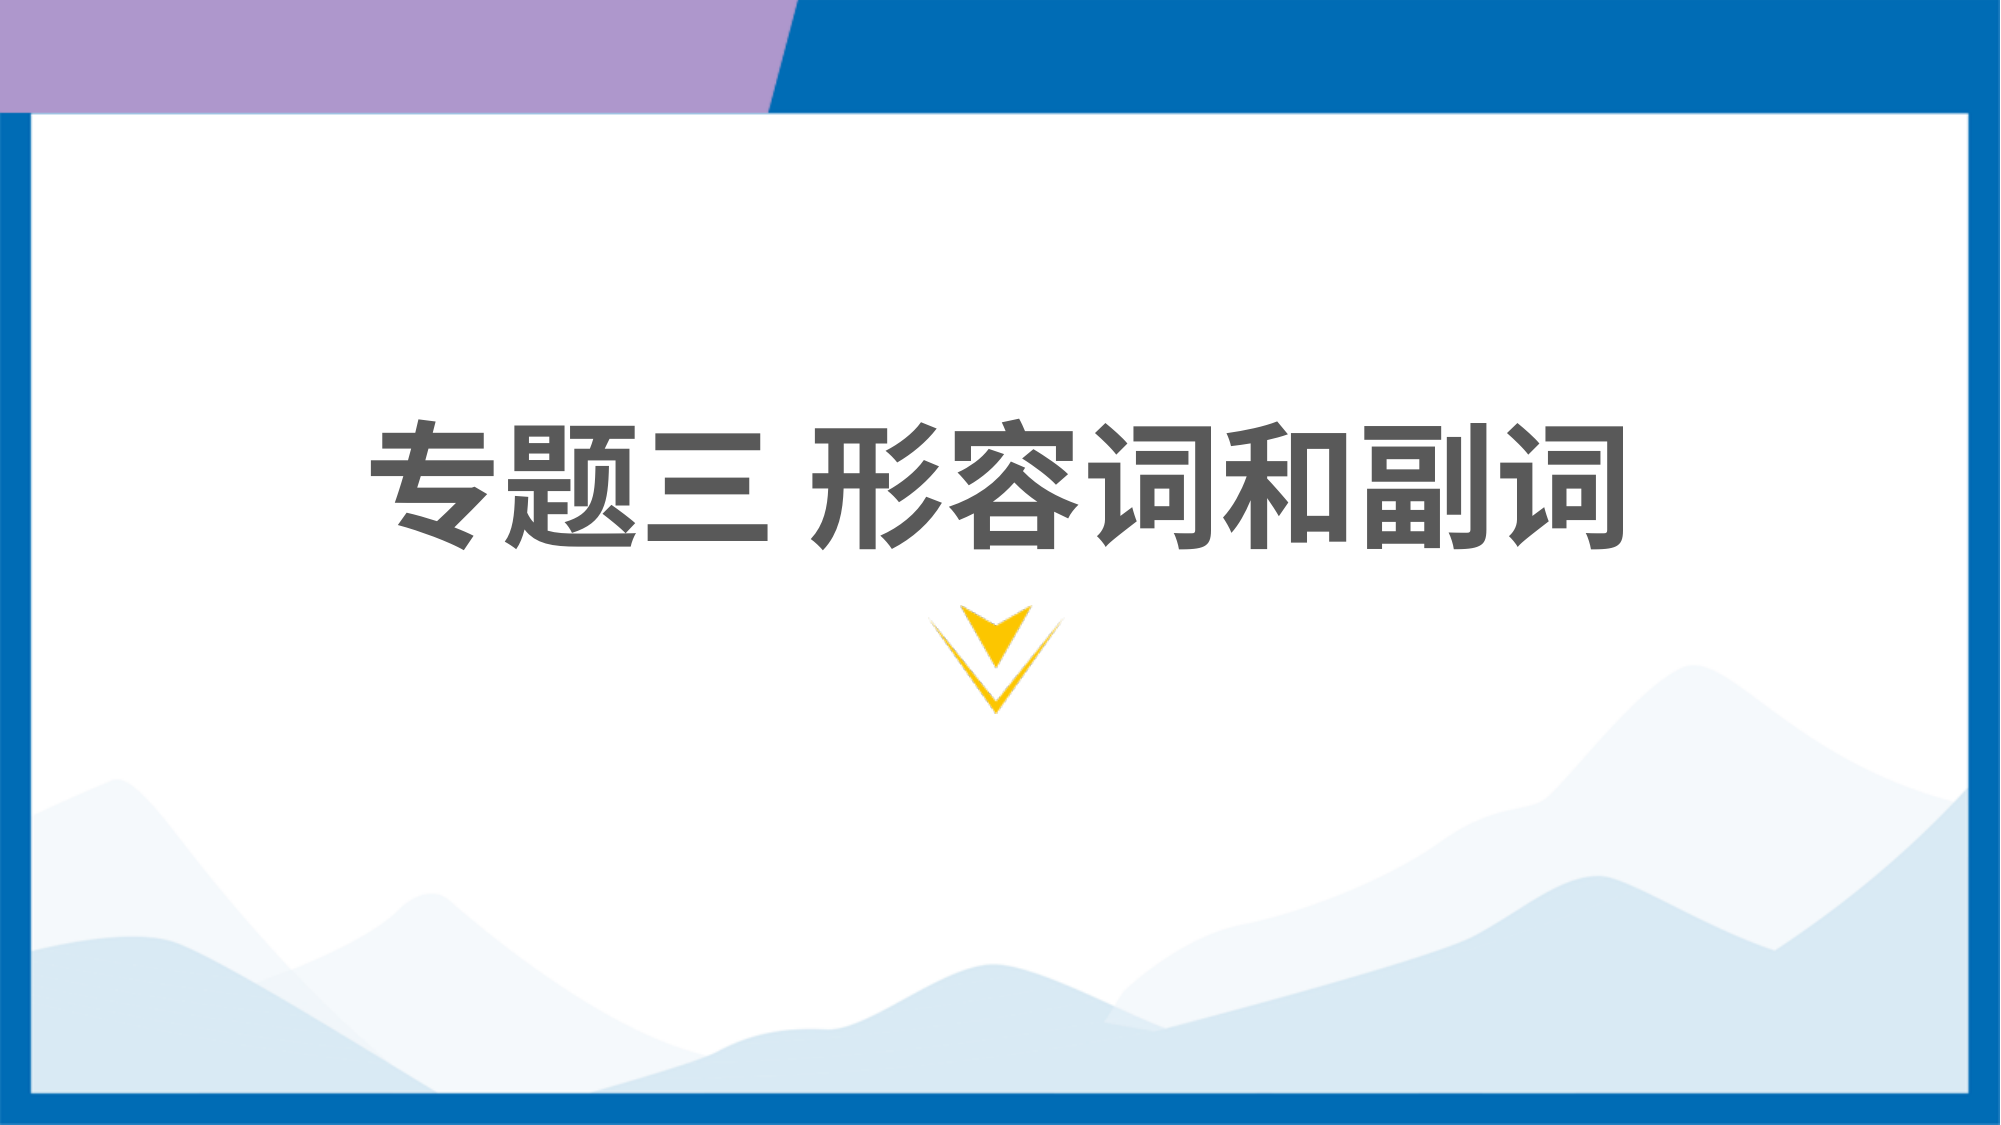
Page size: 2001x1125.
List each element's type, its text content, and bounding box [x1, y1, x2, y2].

text_box 专题三 形容词和副词 [35, 383, 1962, 566]
picture [0, 0, 2000, 1125]
